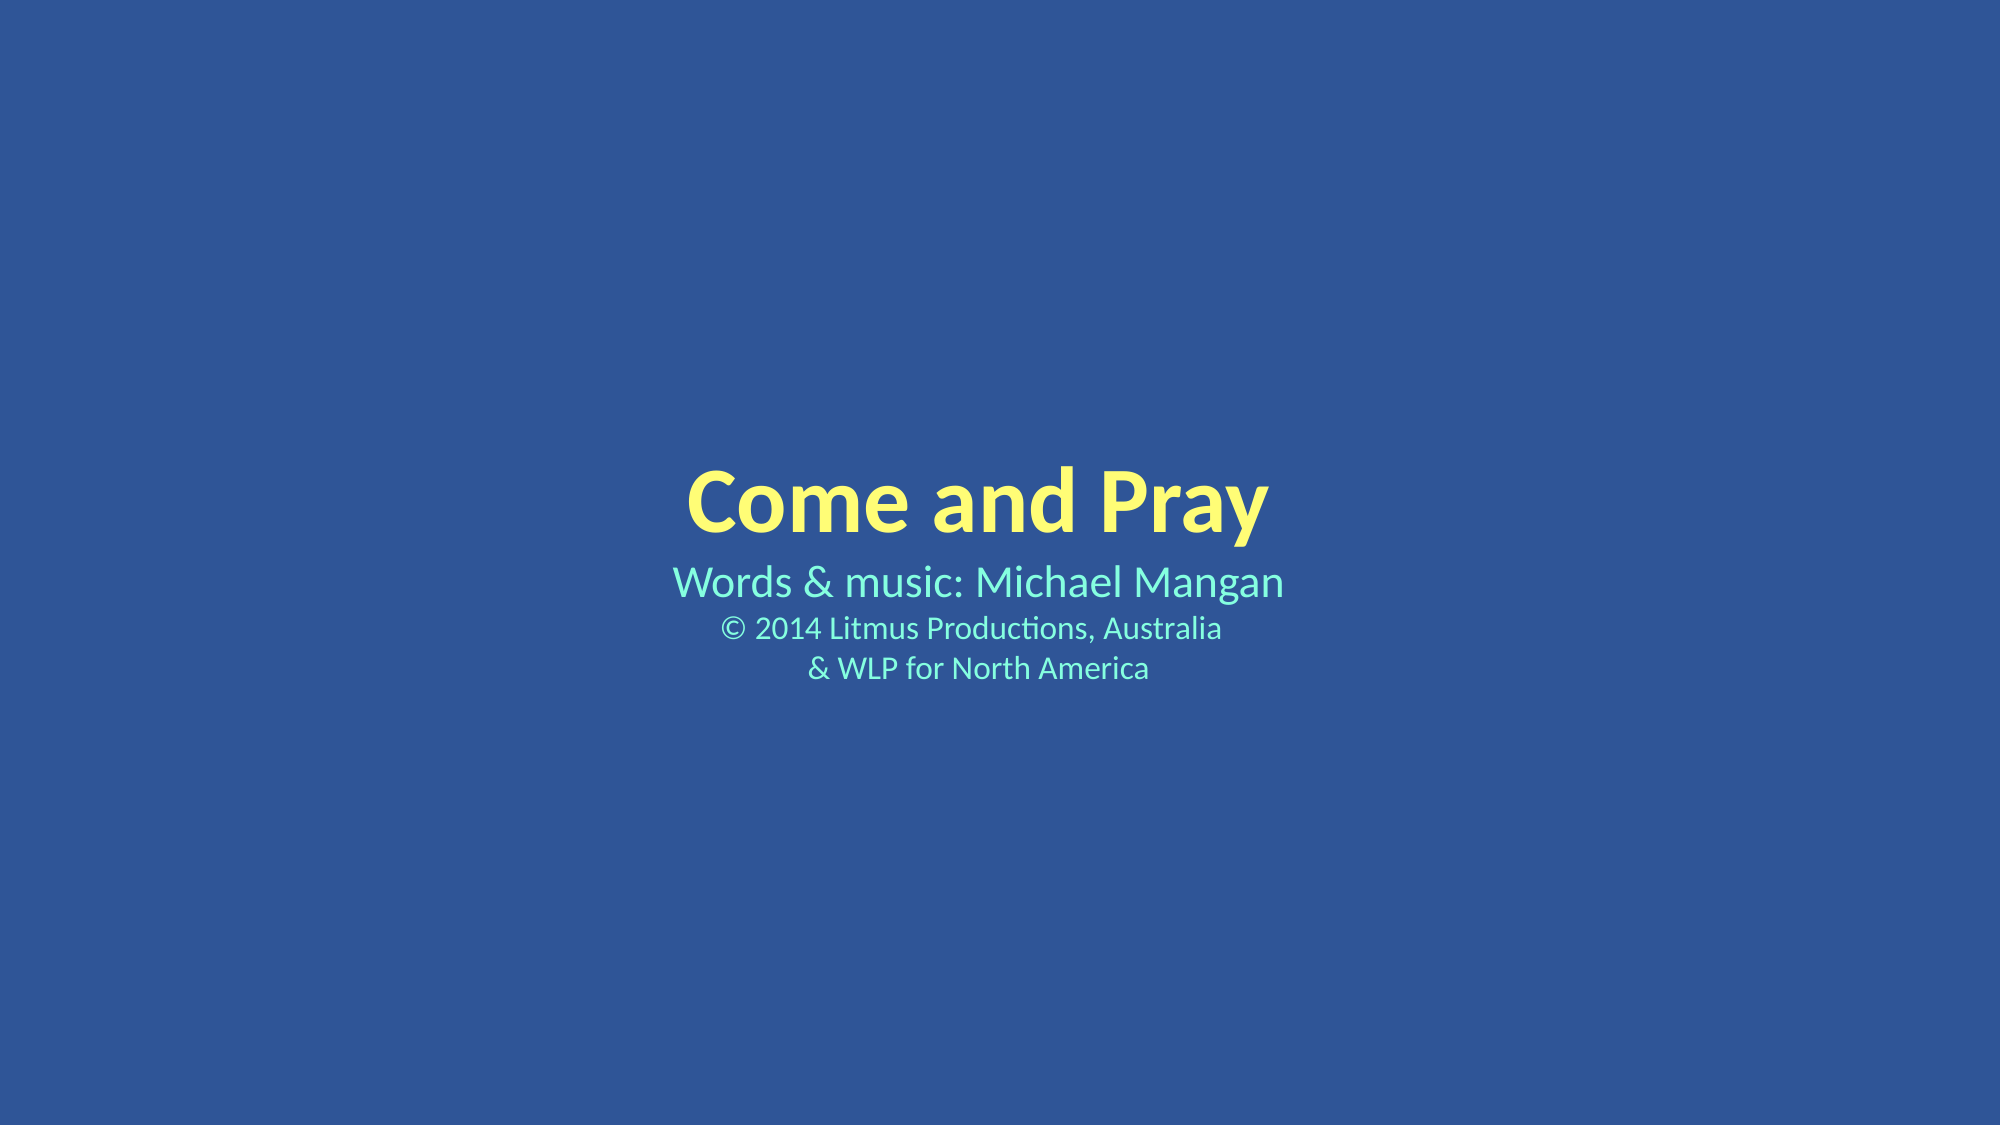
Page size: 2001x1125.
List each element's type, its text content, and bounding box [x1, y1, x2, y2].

text_box Come and Pray Words & music: Michael Mangan © 2014 Litmus Productions, Australia & WLP for North America [291, 403, 1667, 722]
